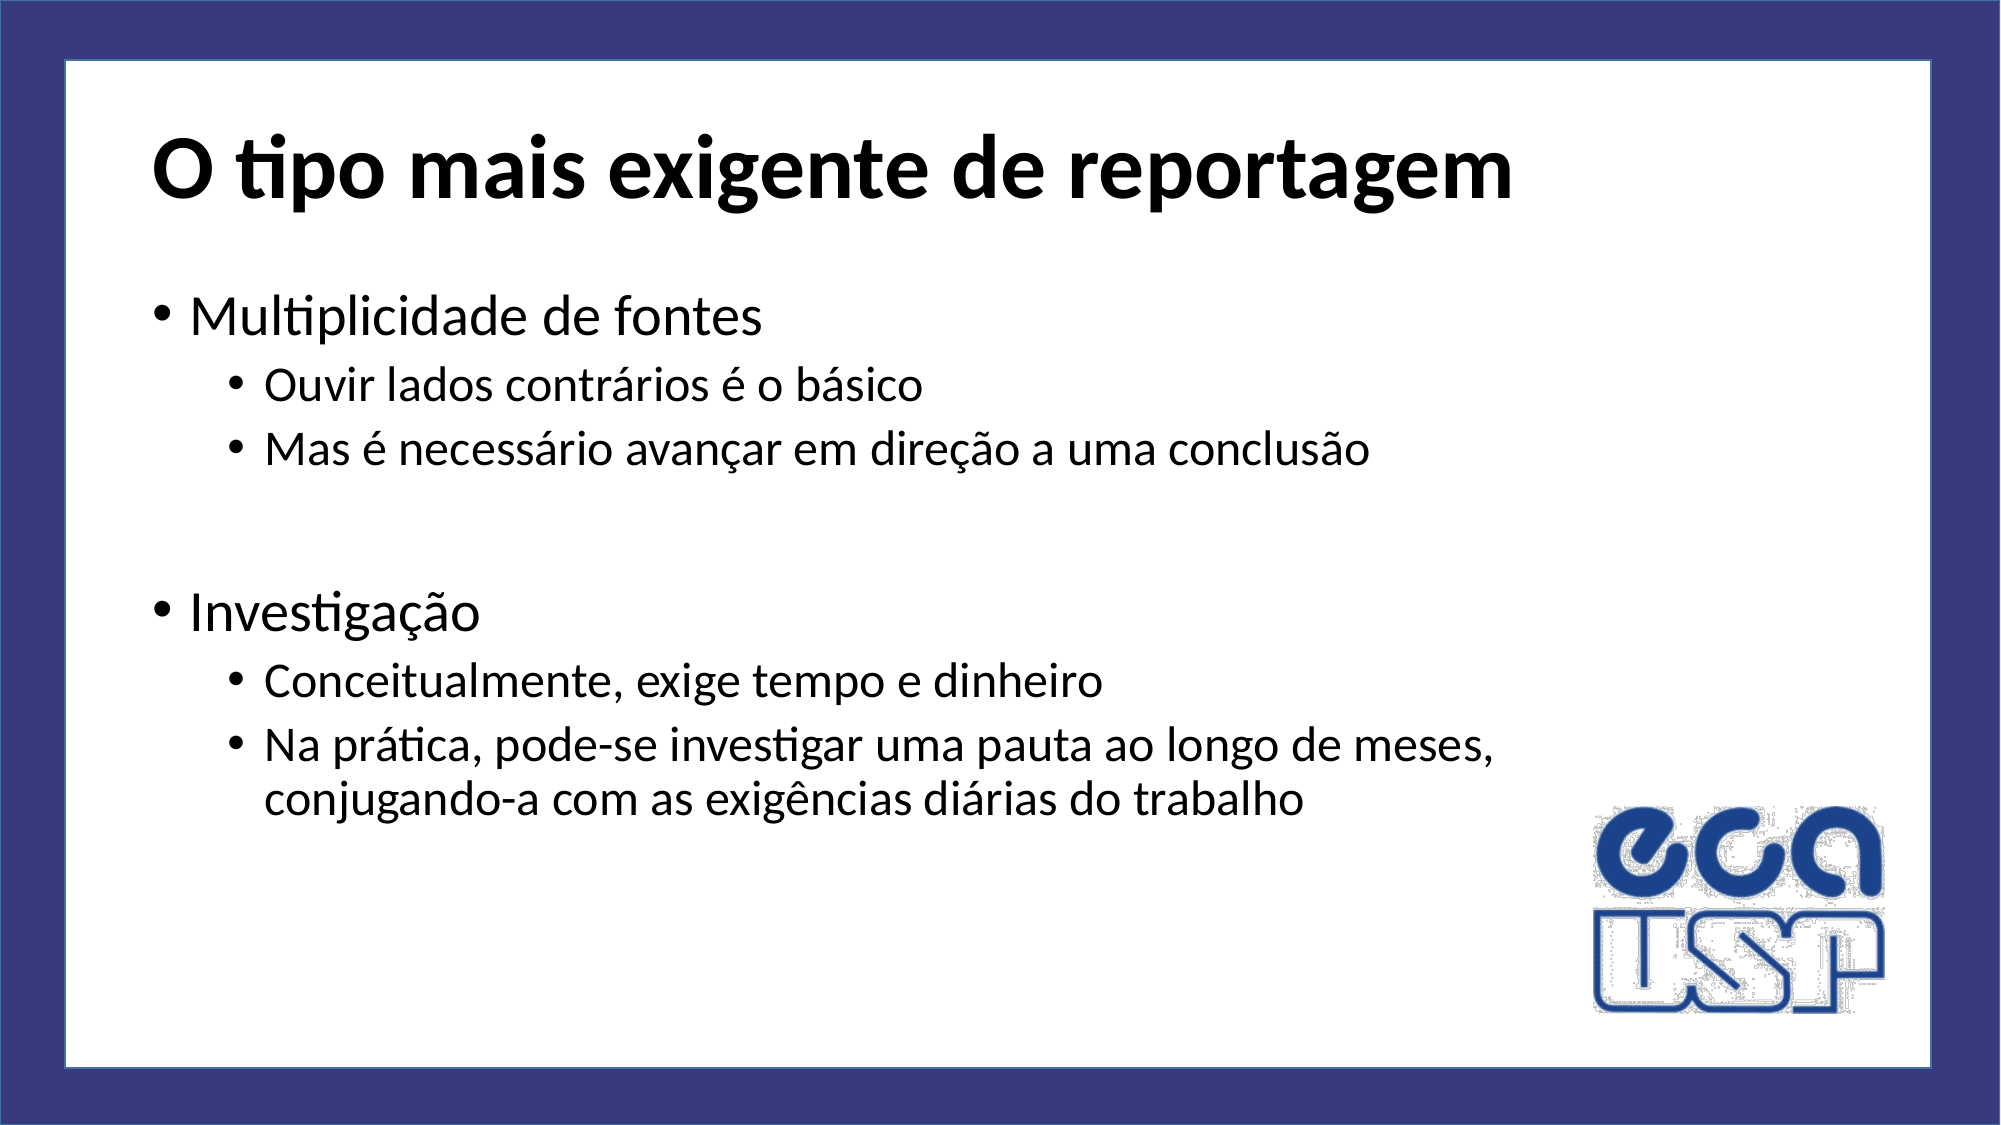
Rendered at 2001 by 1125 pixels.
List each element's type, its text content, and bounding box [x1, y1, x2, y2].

title O tipo mais exigente de reportagem [137, 59, 1863, 278]
list Multiplicidade de fontes Ouvir lados contrários é o básico Mas é necessário avançar em direção a uma conclusão Investigação Conceitualmente, exige tempo e dinheiro Na prática, pode-se investigar uma pauta ao longo de meses, conjugando-a com as exigências diárias do trabalho [137, 277, 1574, 1106]
picture [1593, 806, 1885, 1014]
